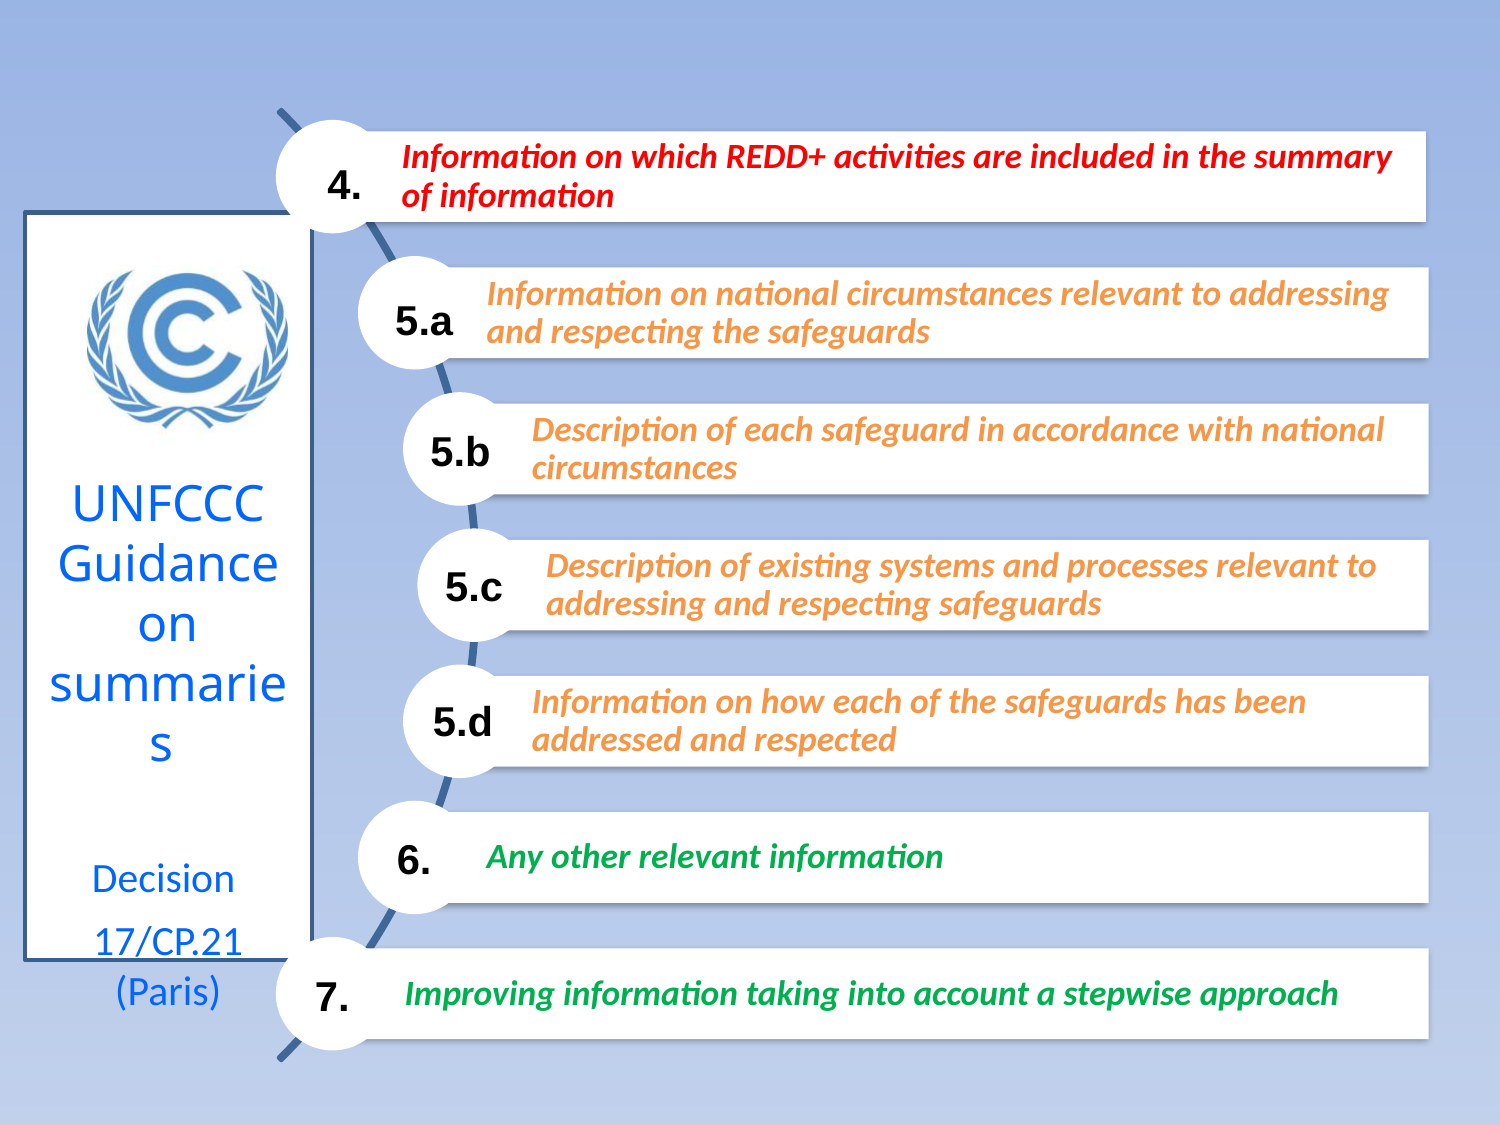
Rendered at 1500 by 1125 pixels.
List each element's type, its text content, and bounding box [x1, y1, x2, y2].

list UNFCCC Guidance on summaries Decision 17/CP.21 (Paris) [23, 210, 257, 962]
picture [87, 249, 288, 451]
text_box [262, 85, 1443, 1085]
